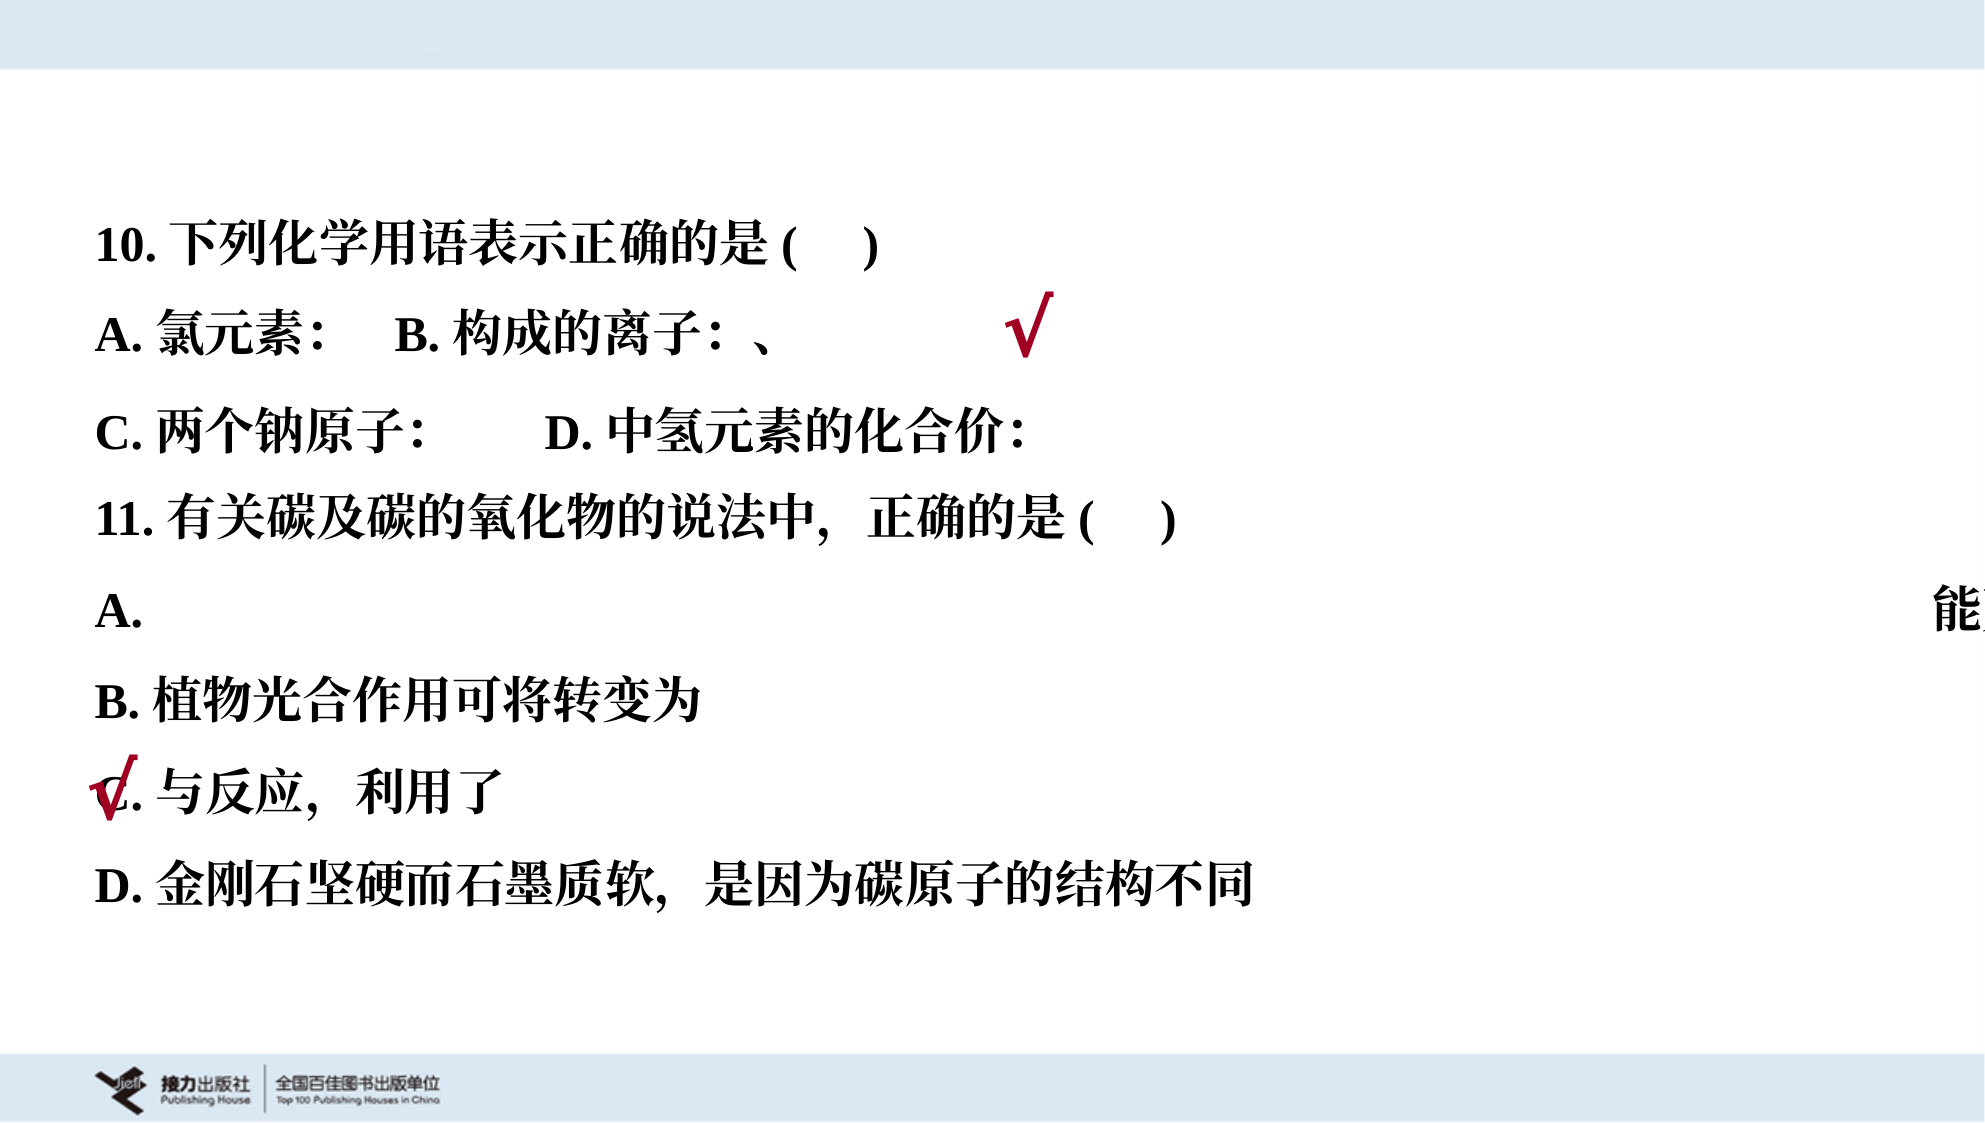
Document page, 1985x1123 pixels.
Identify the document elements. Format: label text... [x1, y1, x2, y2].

text_box 10.下列化学用语表示正确的是( ) [94, 184, 1892, 272]
text_box √ [1002, 279, 1055, 373]
text_box 11.有关碳及碳的氧化物的说法中，正确的是( ) [94, 458, 1892, 546]
picture [0, 0, 1985, 1122]
text_box √ [86, 742, 139, 836]
